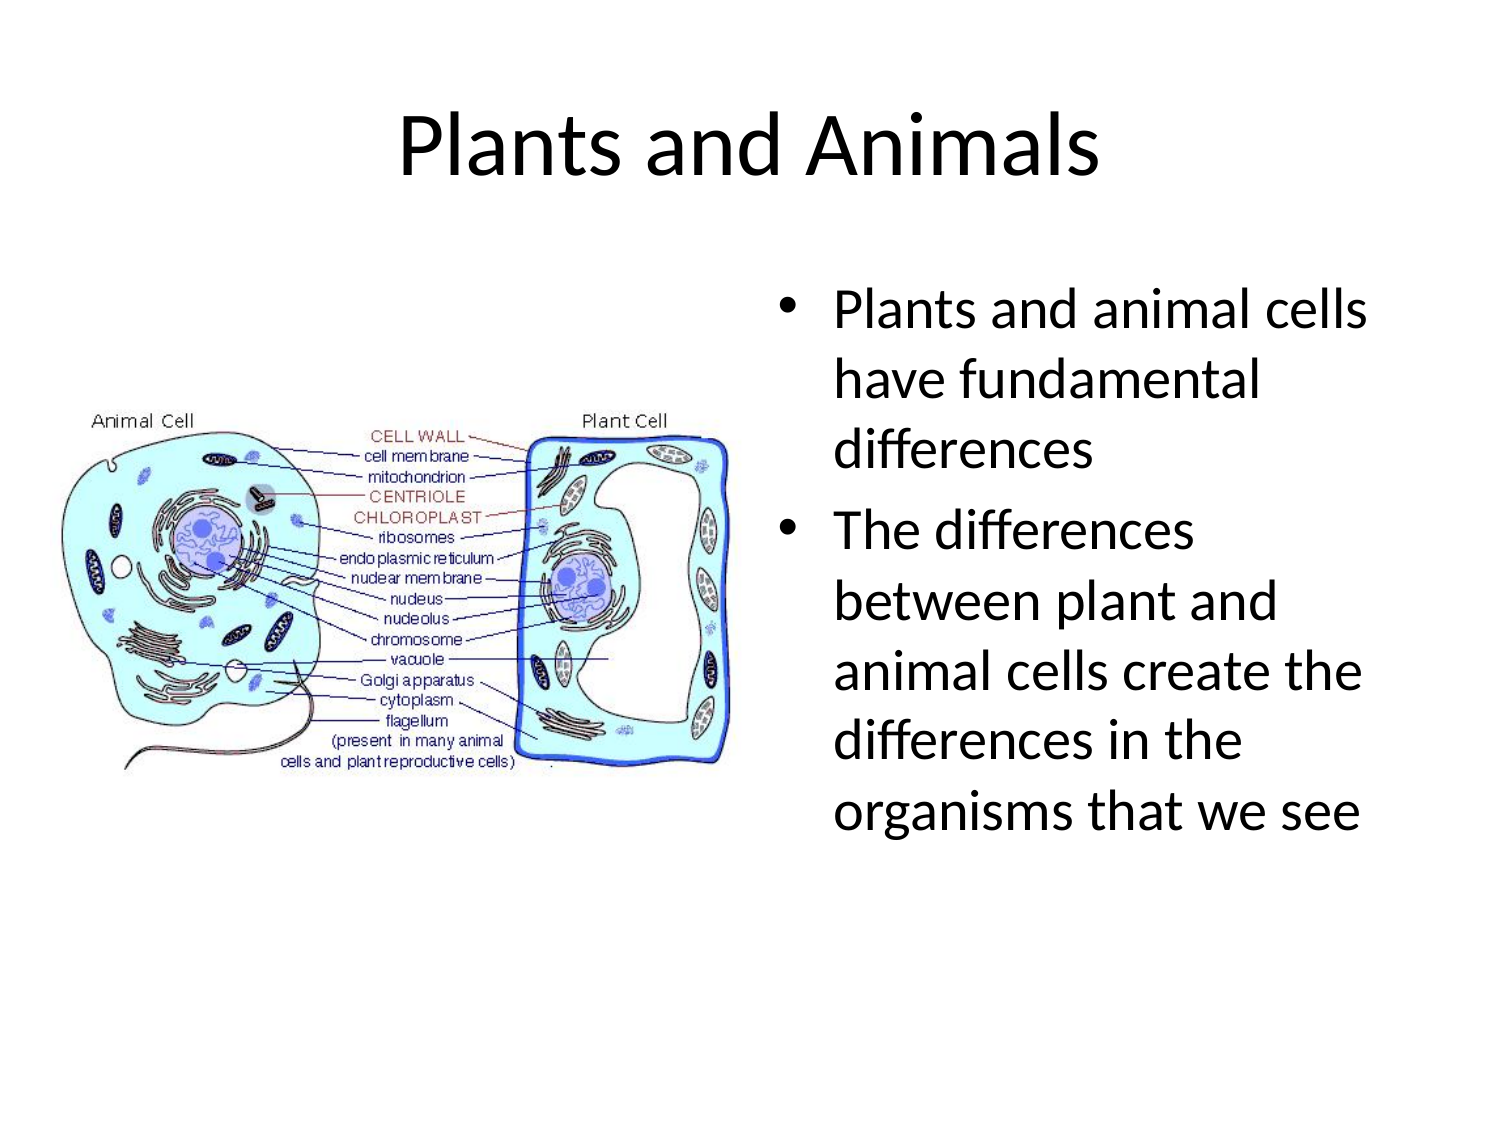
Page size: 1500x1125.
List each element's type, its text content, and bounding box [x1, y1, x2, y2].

picture [49, 399, 742, 783]
list Plants and animal cells have fundamental differences The differences between plant and animal cells create the differences in the organisms that we see [762, 262, 1425, 1005]
title Plants and Animals [75, 45, 1425, 233]
